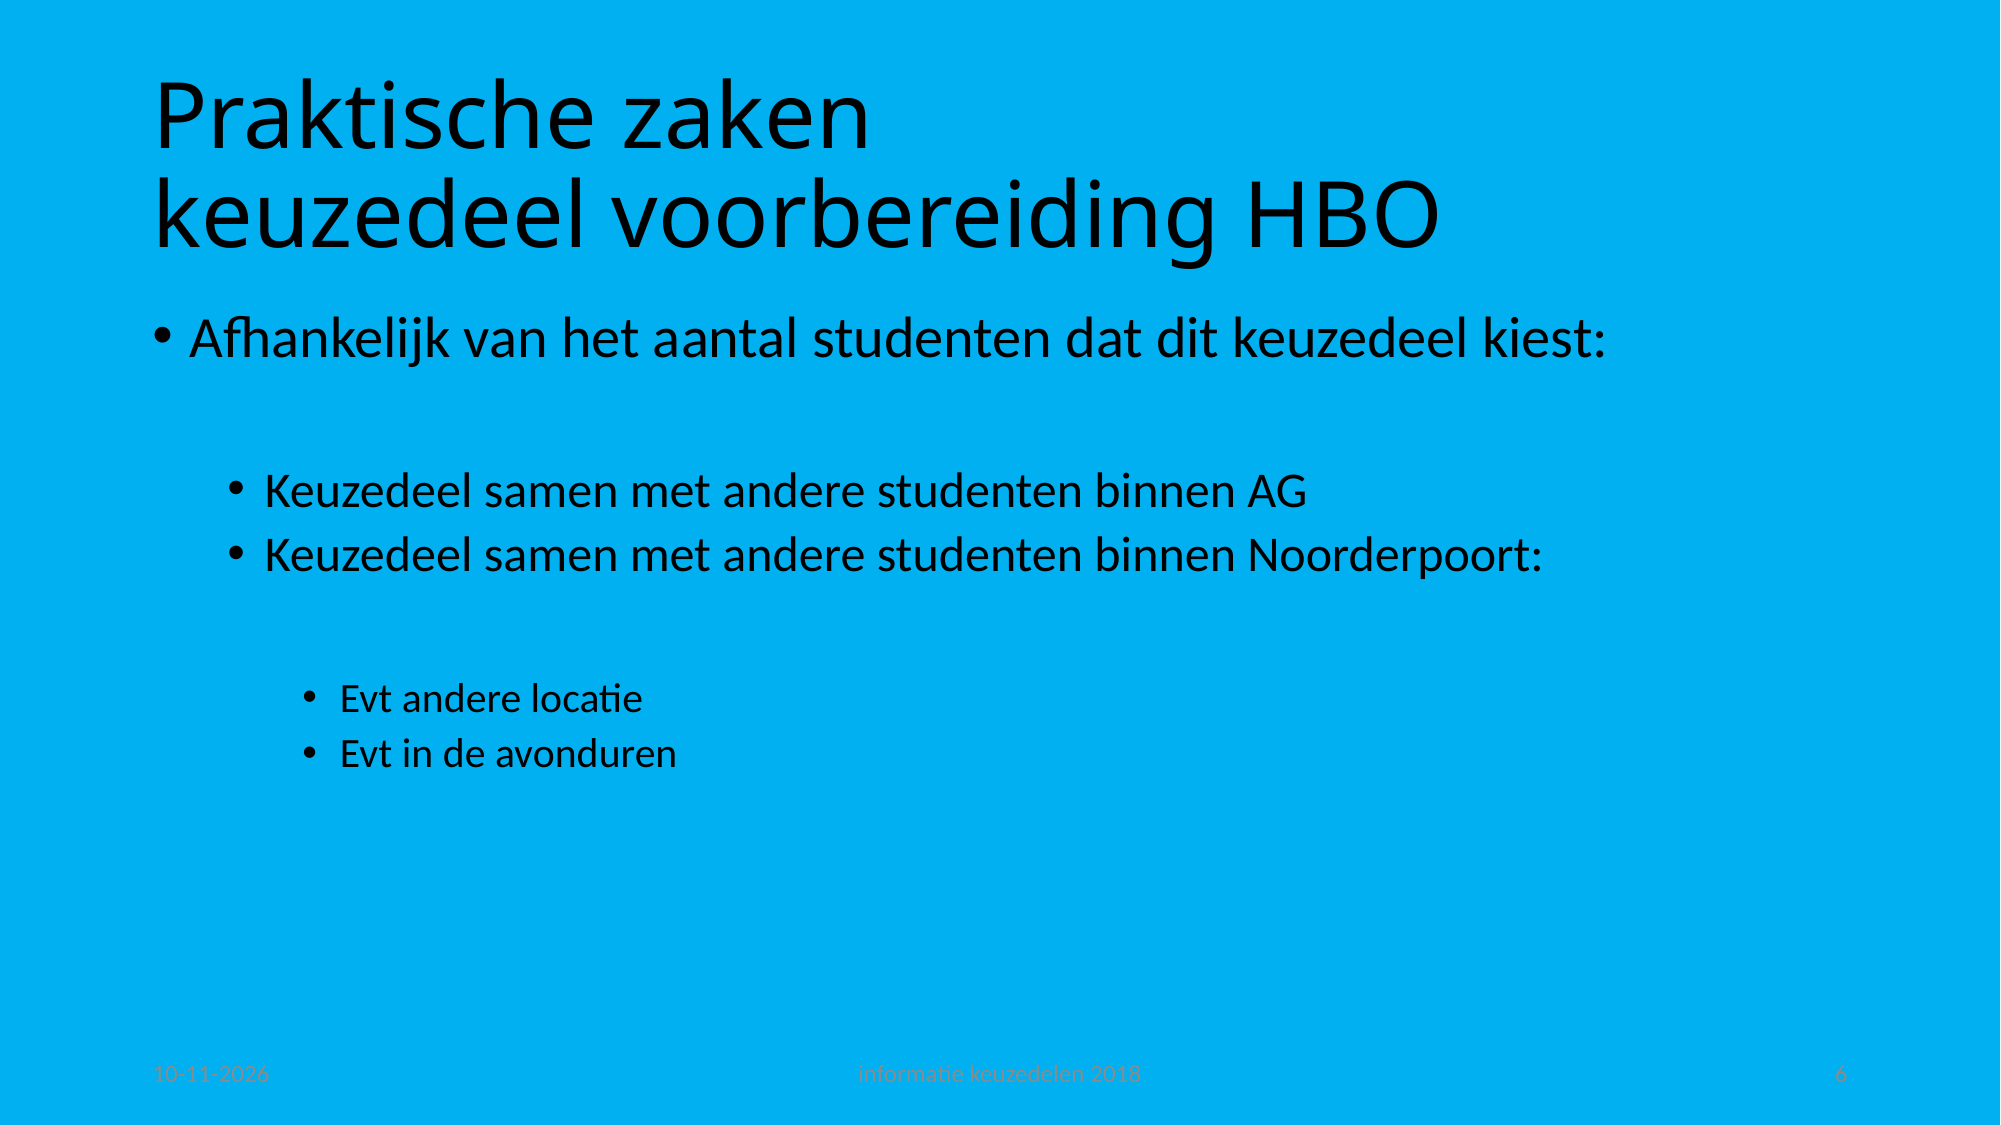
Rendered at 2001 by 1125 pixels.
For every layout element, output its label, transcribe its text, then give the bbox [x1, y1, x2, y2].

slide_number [137, 1042, 588, 1103]
list Afhankelijk van het aantal studenten dat dit keuzedeel kiest: Keuzedeel samen met andere studenten binnen AG Keuzedeel samen met andere studenten binnen Noorderpoort: Evt andere locatie Evt in de avonduren [137, 299, 1863, 1014]
slide_number 6 [1412, 1042, 1863, 1103]
footer informatie keuzedelen 2018 [662, 1042, 1338, 1103]
title Praktische zaken keuzedeel voorbereiding HBO [137, 59, 1863, 278]
